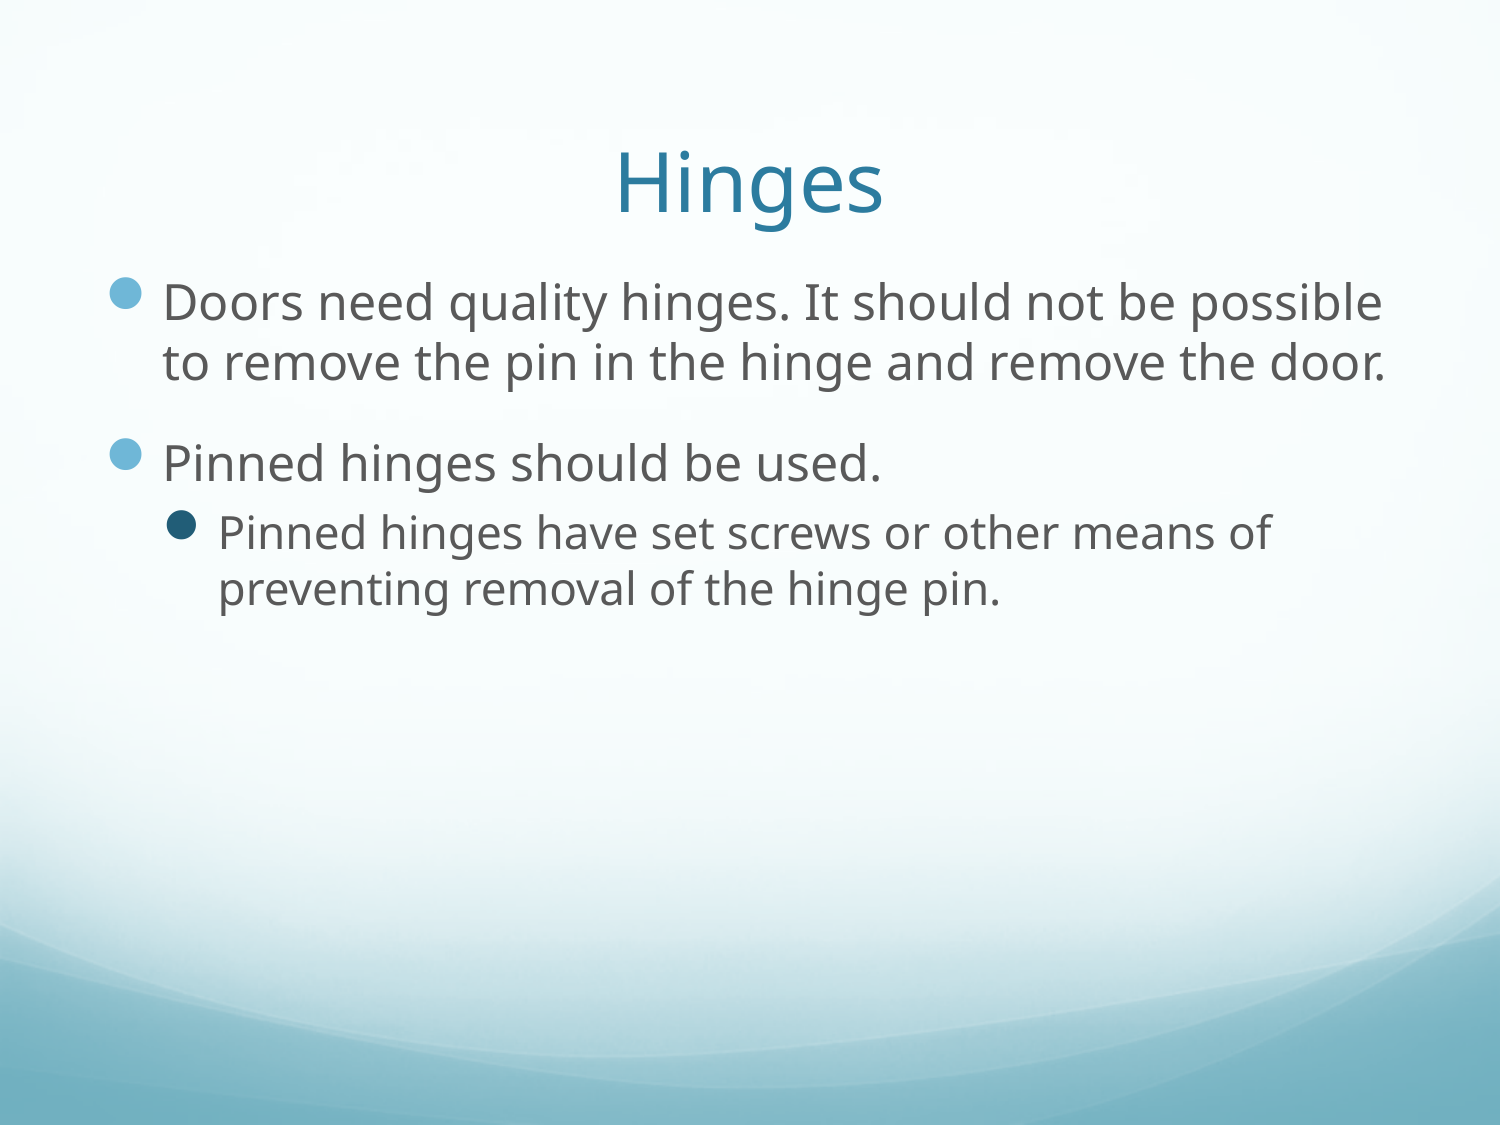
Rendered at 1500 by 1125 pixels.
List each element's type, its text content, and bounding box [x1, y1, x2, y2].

title Hinges [90, 17, 1410, 237]
list Doors need quality hinges. It should not be possible to remove the pin in the hinge and remove the door. Pinned hinges should be used. Pinned hinges have set screws or other means of preventing removal of the hinge pin. [90, 262, 1410, 975]
